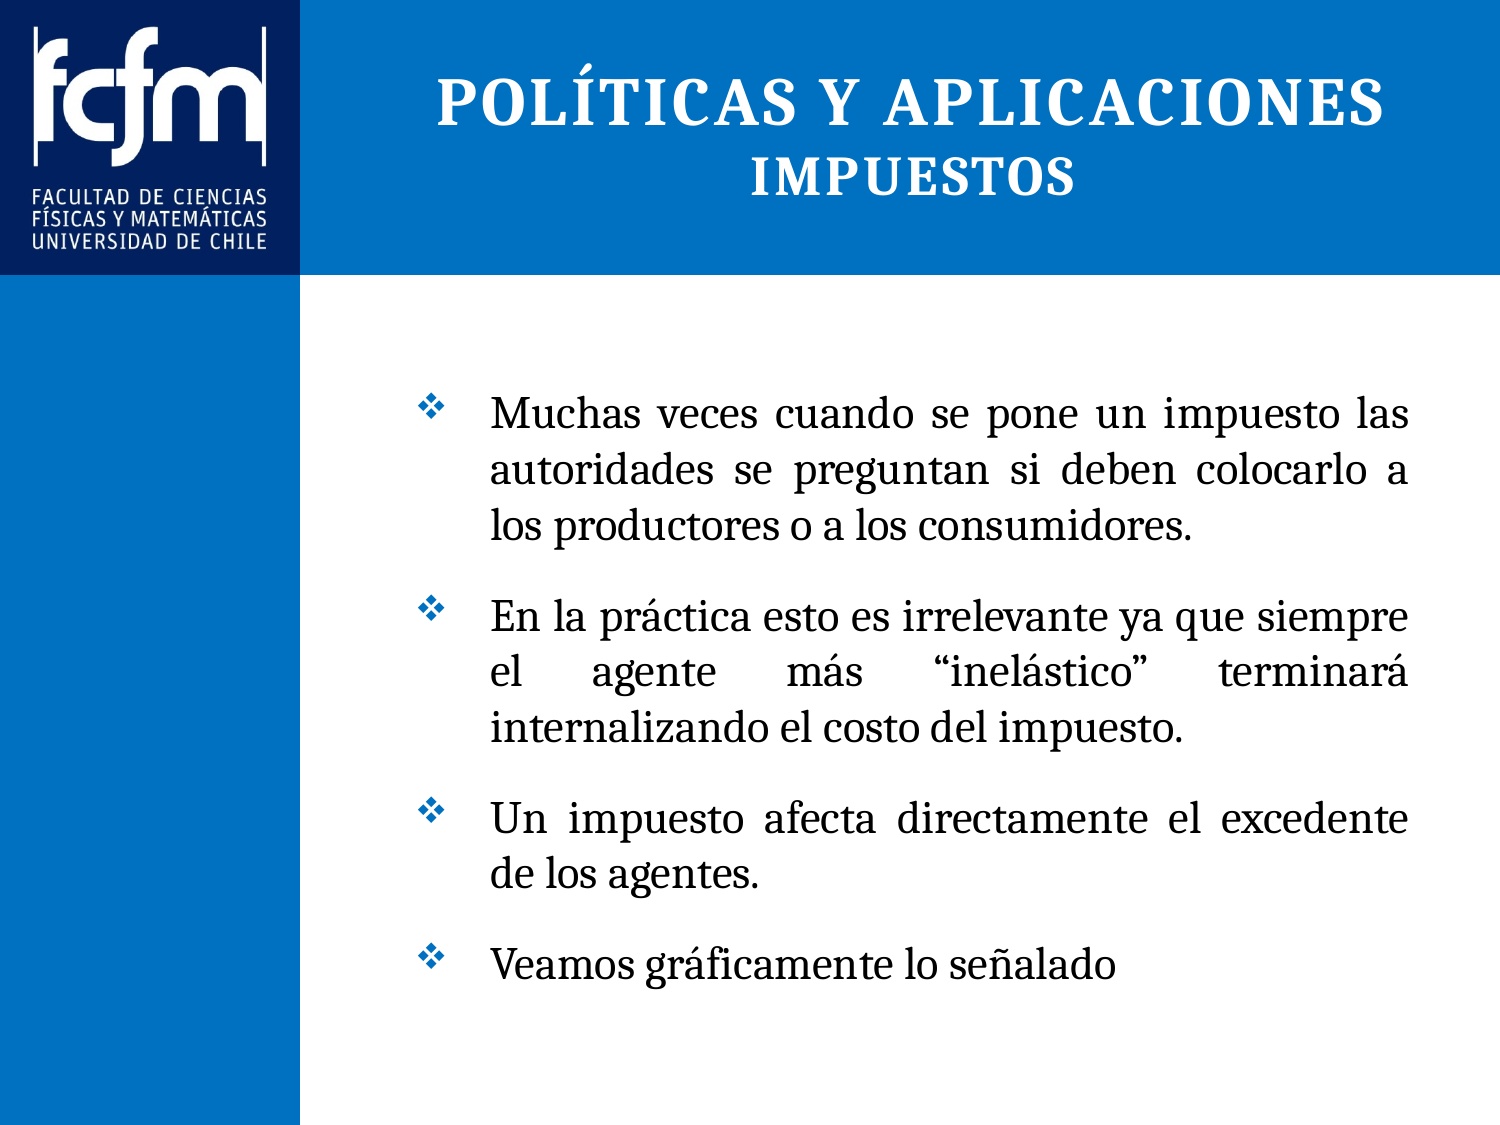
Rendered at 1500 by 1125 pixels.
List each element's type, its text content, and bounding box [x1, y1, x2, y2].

title Políticas y aplicaciones impuestos [399, 37, 1425, 225]
list Muchas veces cuando se pone un impuesto las autoridades se preguntan si deben colocarlo a los productores o a los consumidores. En la práctica esto es irrelevante ya que siempre el agente más “inelástico” terminará internalizando el costo del impuesto. Un impuesto afecta directamente el excedente de los agentes. Veamos gráficamente lo señalado [399, 375, 1425, 1005]
picture [29, 18, 272, 254]
